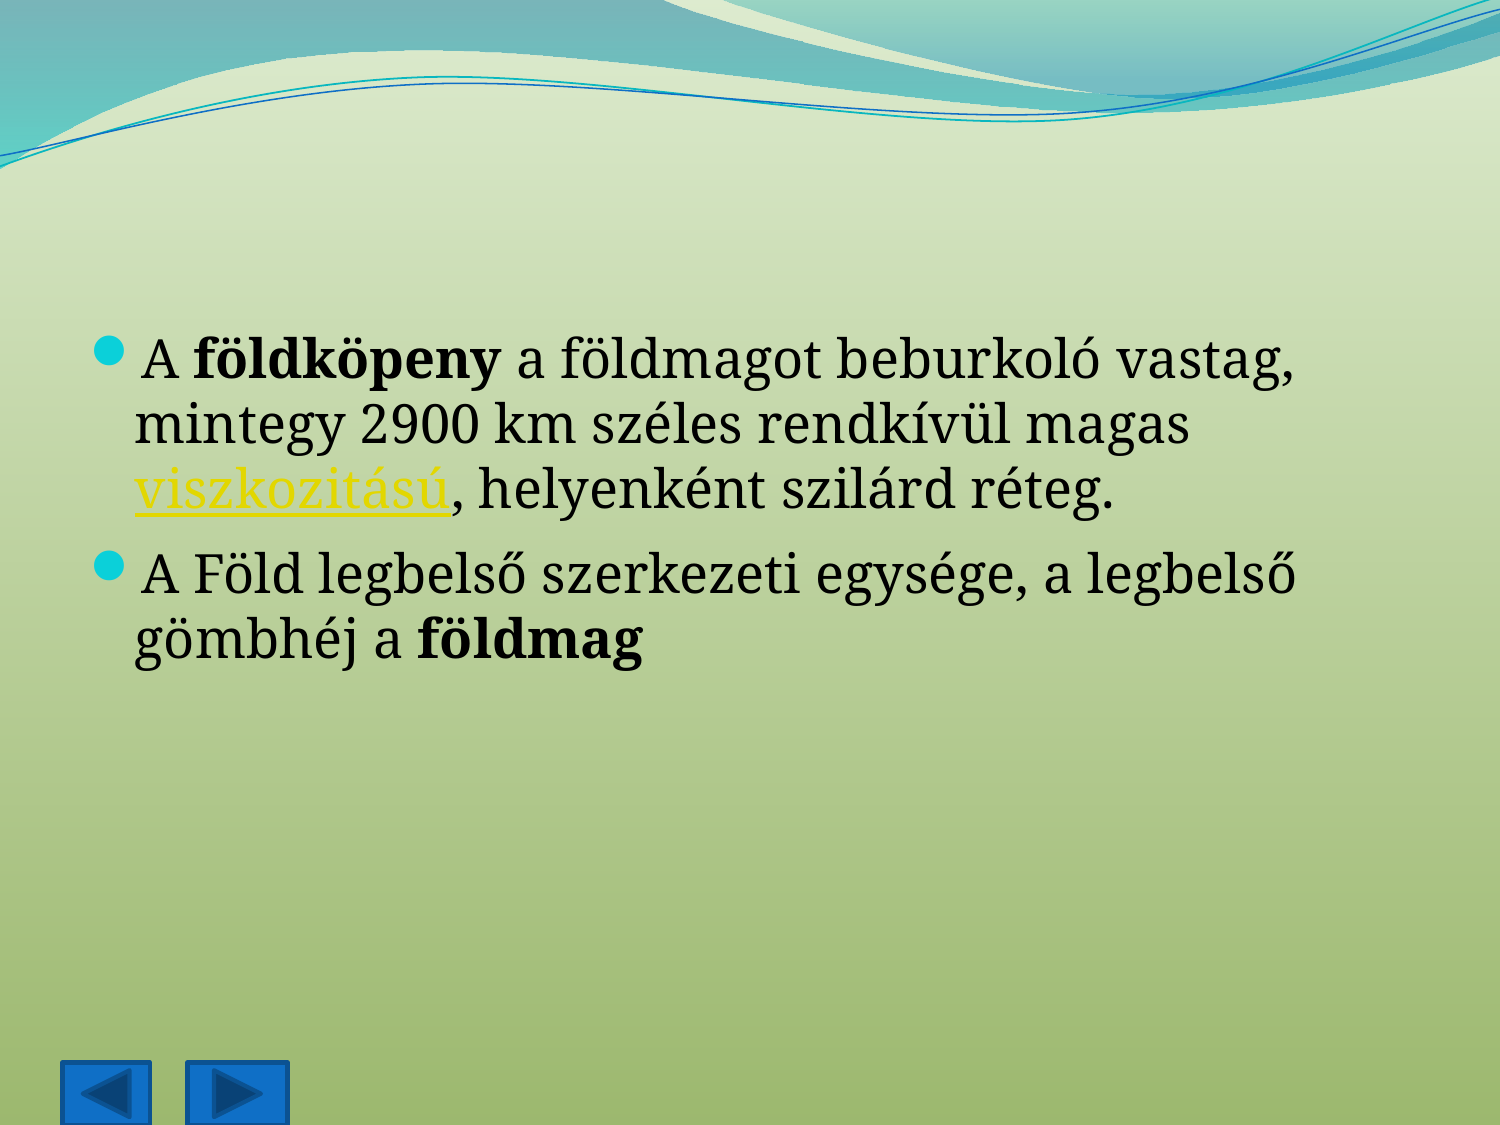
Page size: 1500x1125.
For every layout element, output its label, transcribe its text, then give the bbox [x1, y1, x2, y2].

list A földköpeny a földmagot beburkoló vastag, mintegy 2900 km széles rendkívül magas viszkozitású, helyenként szilárd réteg. A Föld legbelső szerkezeti egysége, a legbelső gömbhéj a földmag [75, 317, 1425, 1038]
text_box [60, 1060, 152, 1125]
text_box [185, 1060, 290, 1125]
